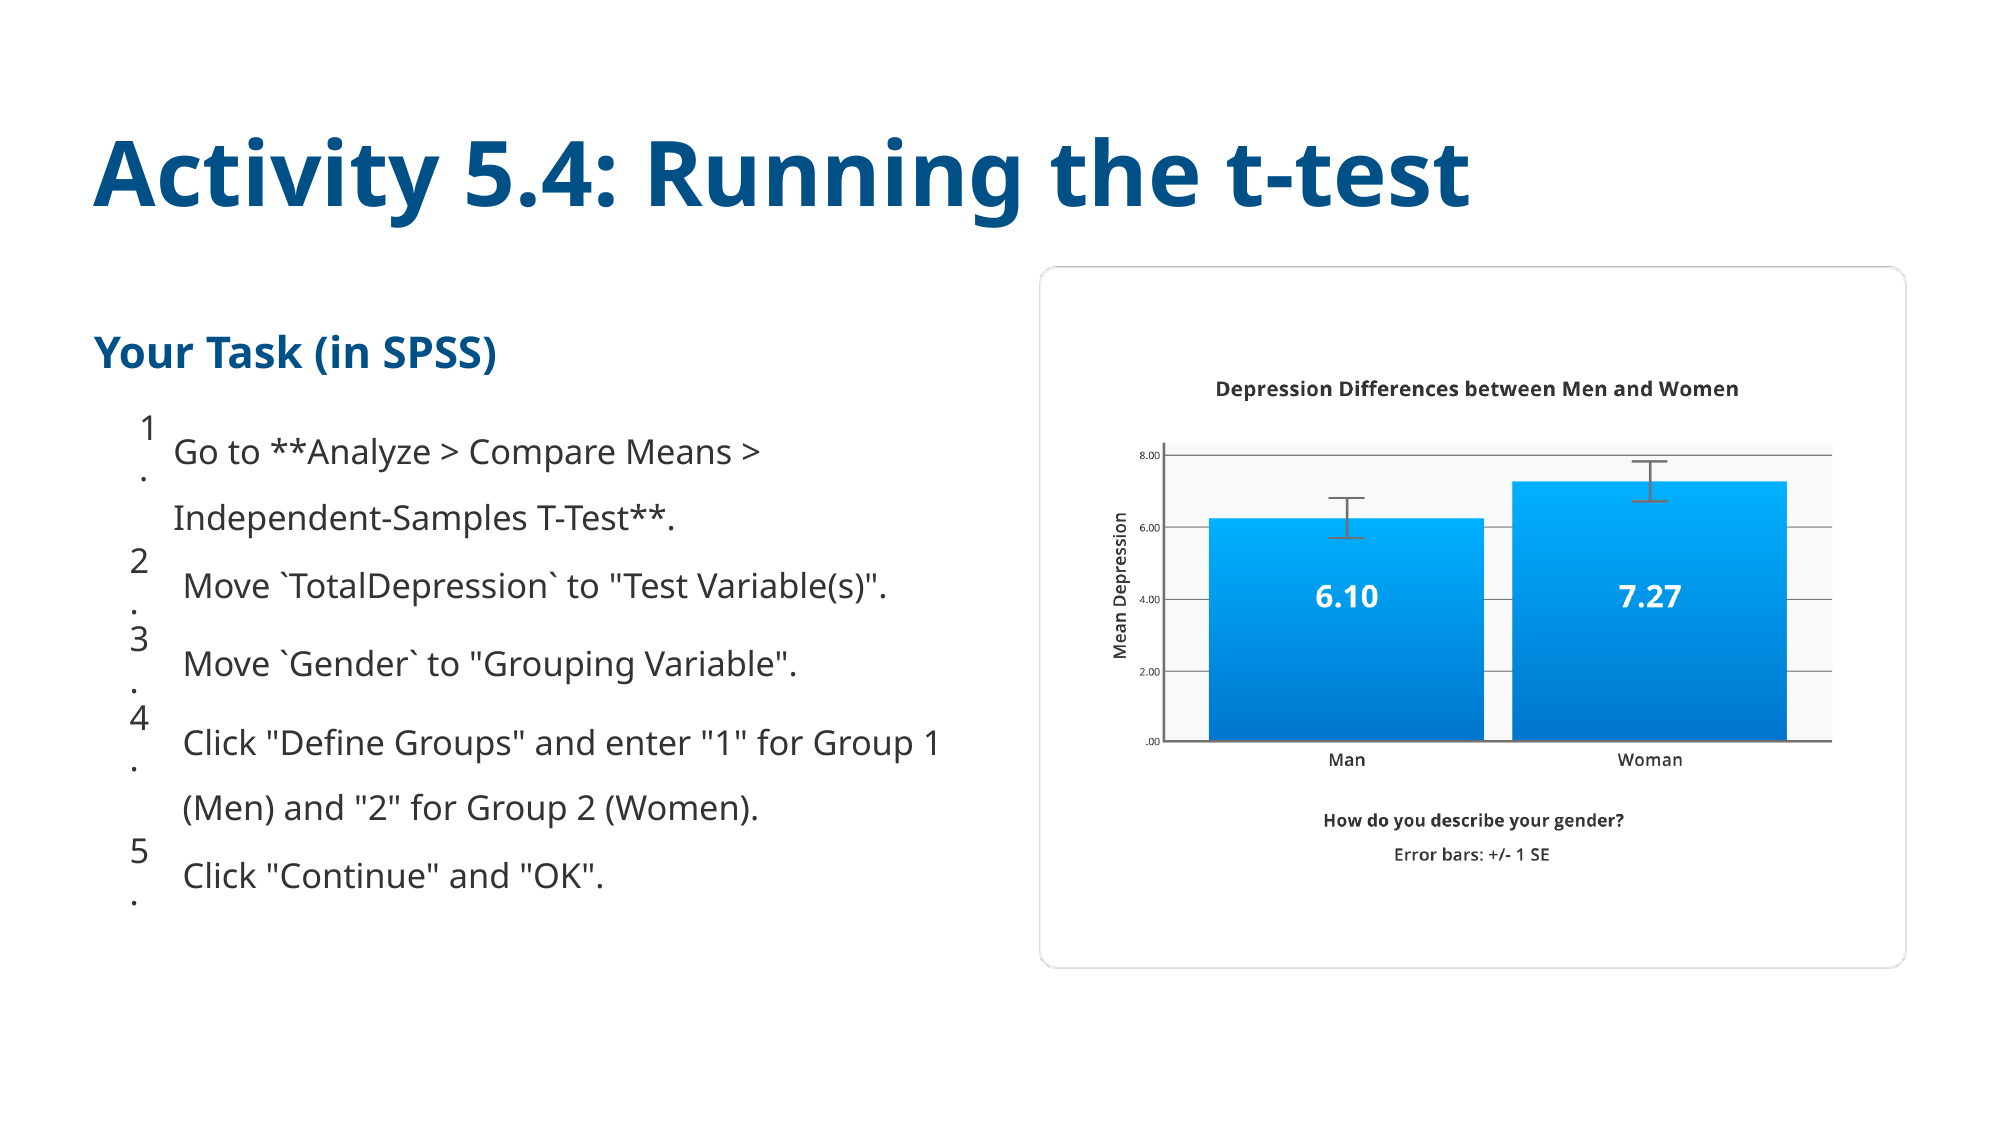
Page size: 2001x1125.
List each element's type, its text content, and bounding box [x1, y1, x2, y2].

text_box 3. [129, 617, 157, 696]
picture [1038, 264, 1907, 969]
text_box Activity 5.4: Running the t-test [93, 93, 1525, 225]
text_box 4. [129, 696, 156, 779]
text_box Move `Gender` to "Grouping Variable". [156, 617, 961, 684]
text_box 2. [129, 539, 157, 617]
text_box Click "Continue" and "OK". [156, 829, 961, 896]
text_box Go to **Analyze > Compare Means > Independent-Samples T-Test**. [156, 405, 961, 538]
text_box 1. [139, 405, 156, 489]
text_box Move `TotalDepression` to "Test Variable(s)". [156, 539, 961, 605]
text_box Click "Define Groups" and enter "1" for Group 1 (Men) and "2" for Group 2 (Women). [156, 695, 961, 828]
text_box Your Task (in SPSS) [93, 324, 1005, 378]
text_box 5. [129, 829, 157, 912]
